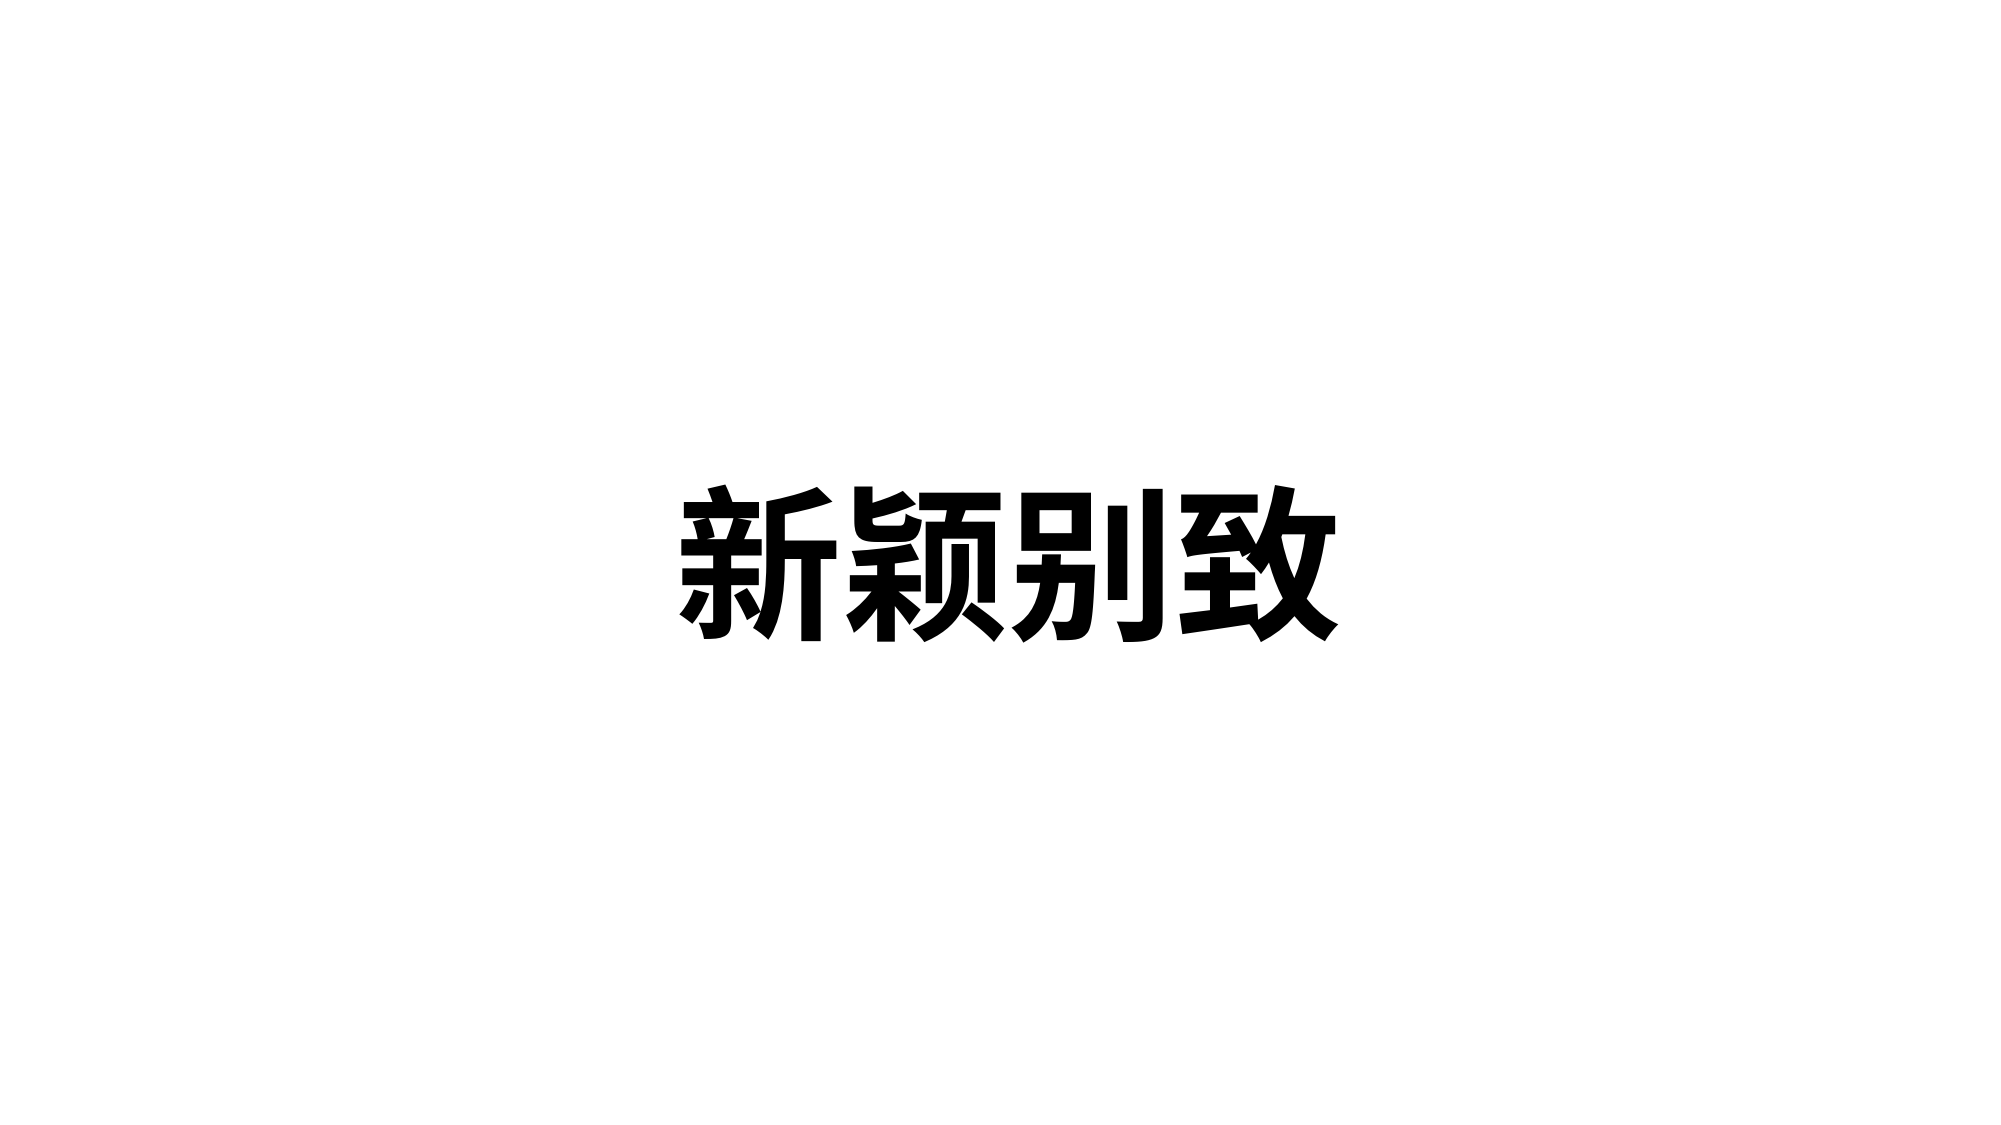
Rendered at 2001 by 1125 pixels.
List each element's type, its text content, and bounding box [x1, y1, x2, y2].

text_box 新颖别致 [660, 453, 1358, 669]
